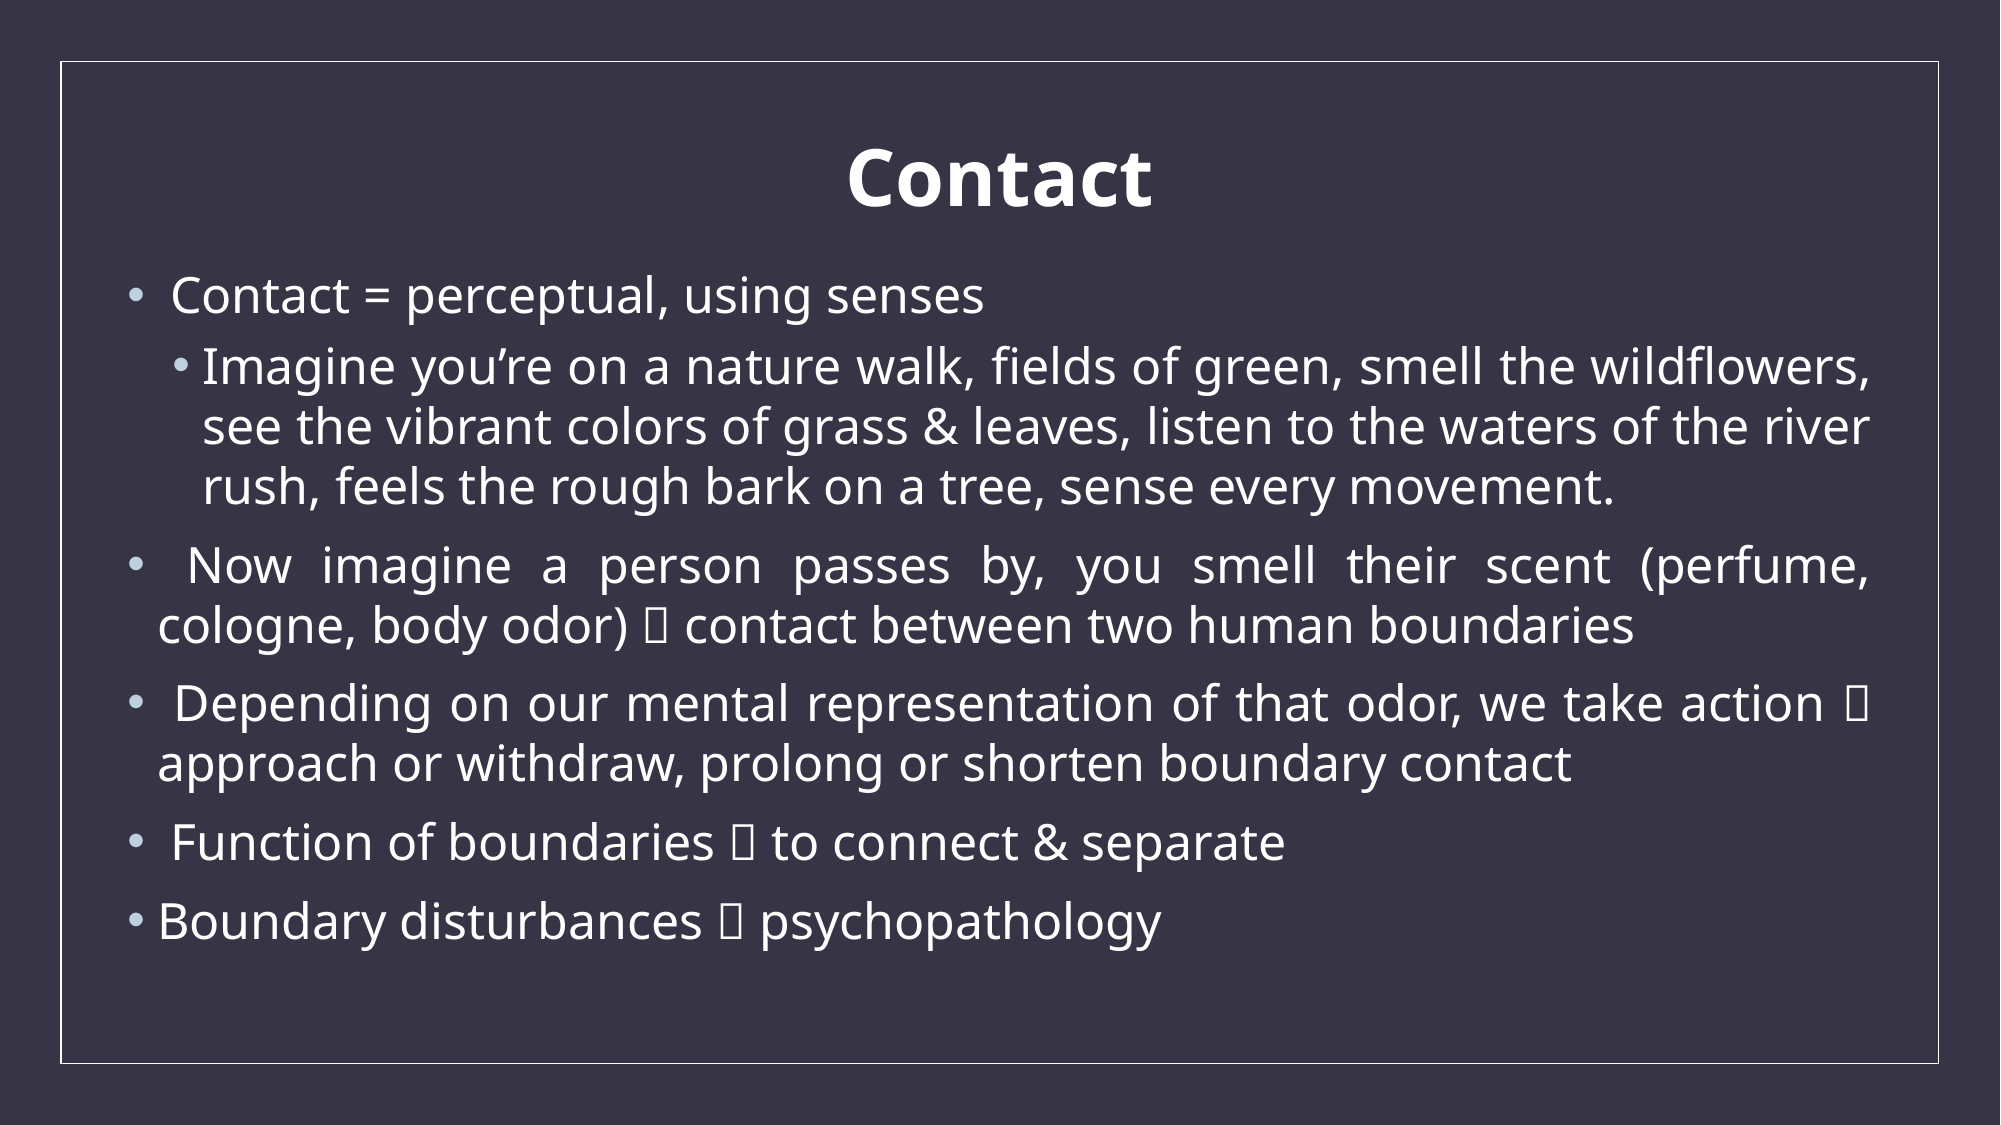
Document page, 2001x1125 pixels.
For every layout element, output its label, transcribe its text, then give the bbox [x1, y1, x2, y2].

title Contact [174, 105, 1825, 256]
list Contact = perceptual, using senses Imagine you’re on a nature walk, fields of green, smell the wildflowers, see the vibrant colors of grass & leaves, listen to the waters of the river rush, feels the rough bark on a tree, sense every movement. Now imagine a person passes by, you smell their scent (perfume, cologne, body odor)  contact between two human boundaries Depending on our mental representation of that odor, we take action  approach or withdraw, prolong or shorten boundary contact Function of boundaries  to connect & separate Boundary disturbances  psychopathology [112, 256, 1888, 1001]
